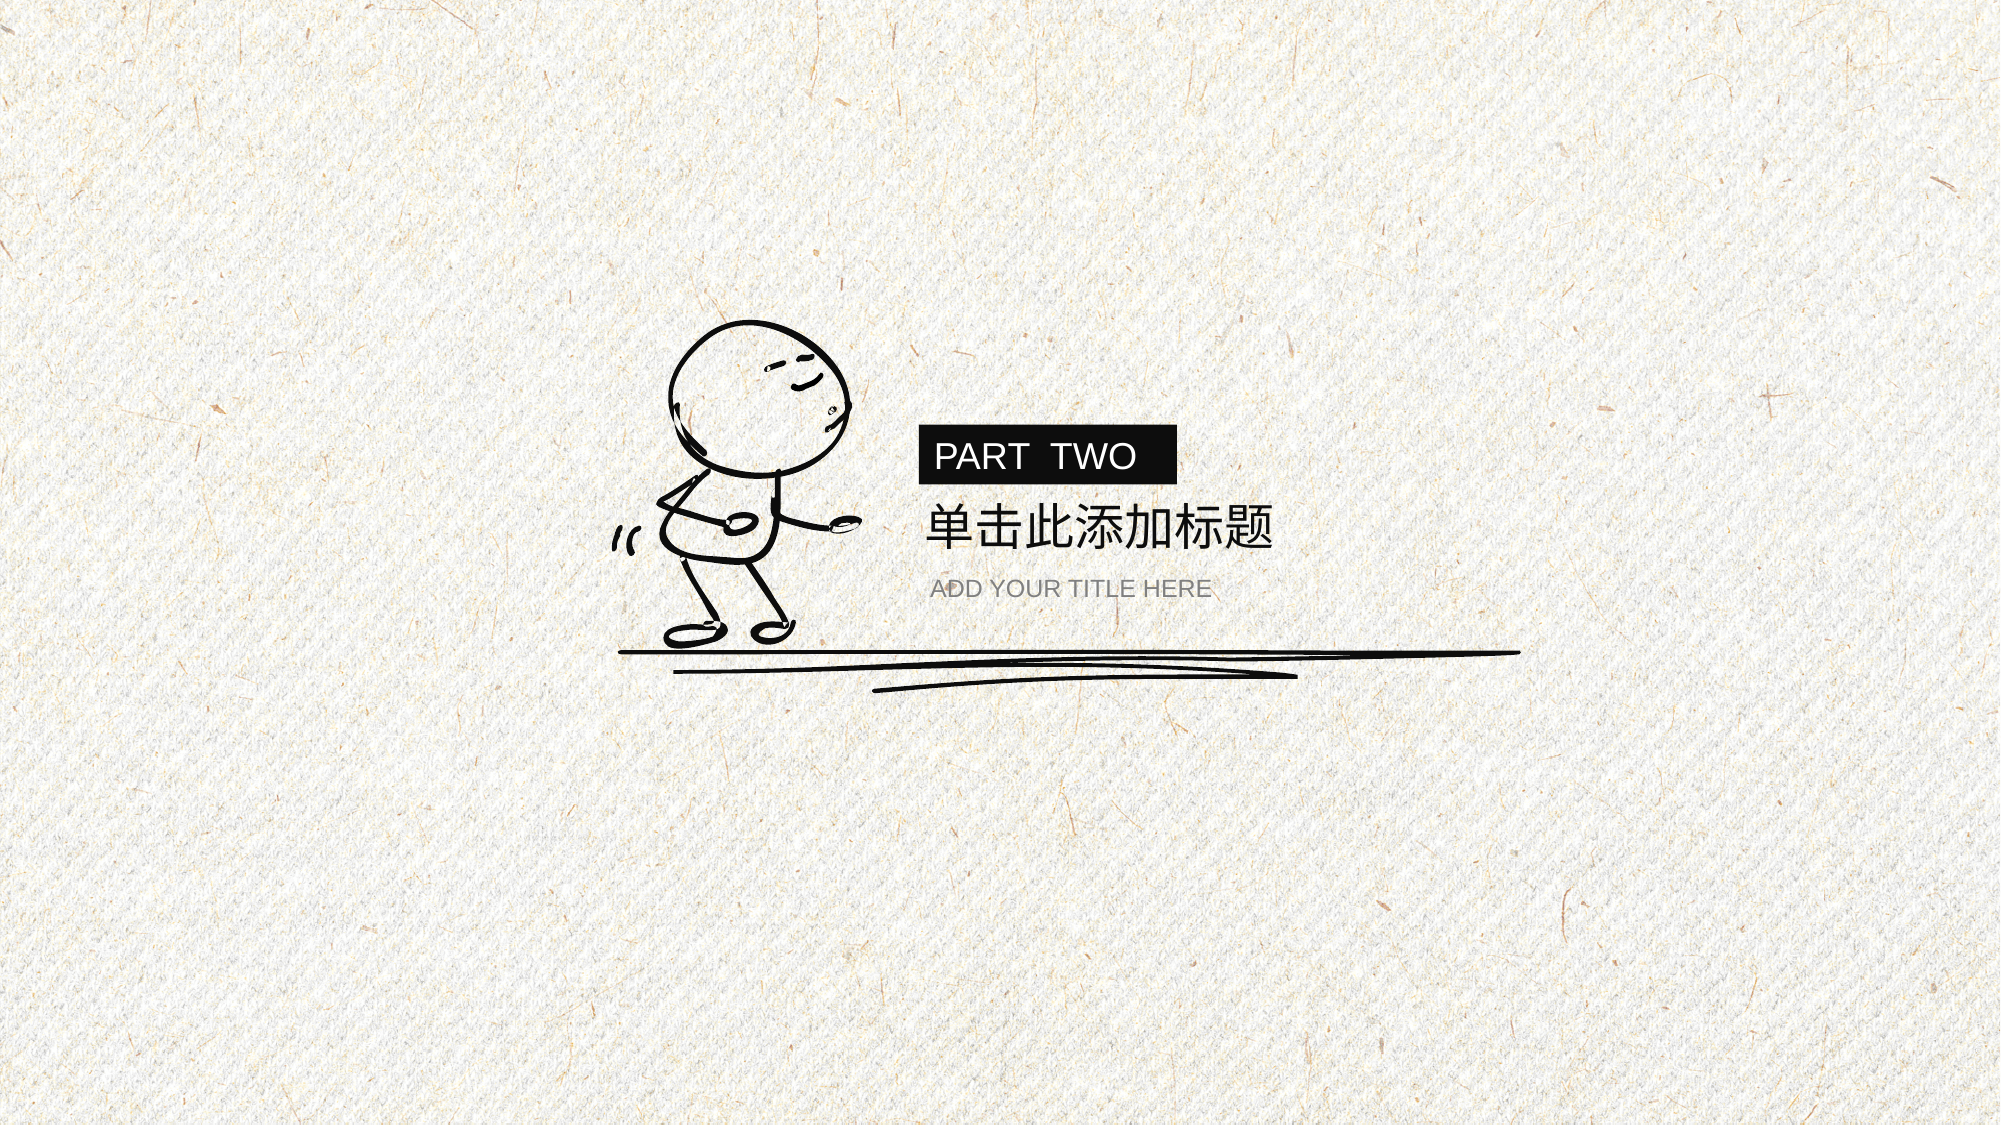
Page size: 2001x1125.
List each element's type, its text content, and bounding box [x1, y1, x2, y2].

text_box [611, 300, 869, 655]
text_box ADD YOUR TITLE HERE [919, 566, 1309, 608]
text_box 单击此添加标题 [913, 489, 1287, 561]
text_box PART TWO [918, 424, 1177, 485]
picture [0, 0, 2001, 1125]
text_box [673, 649, 1521, 694]
